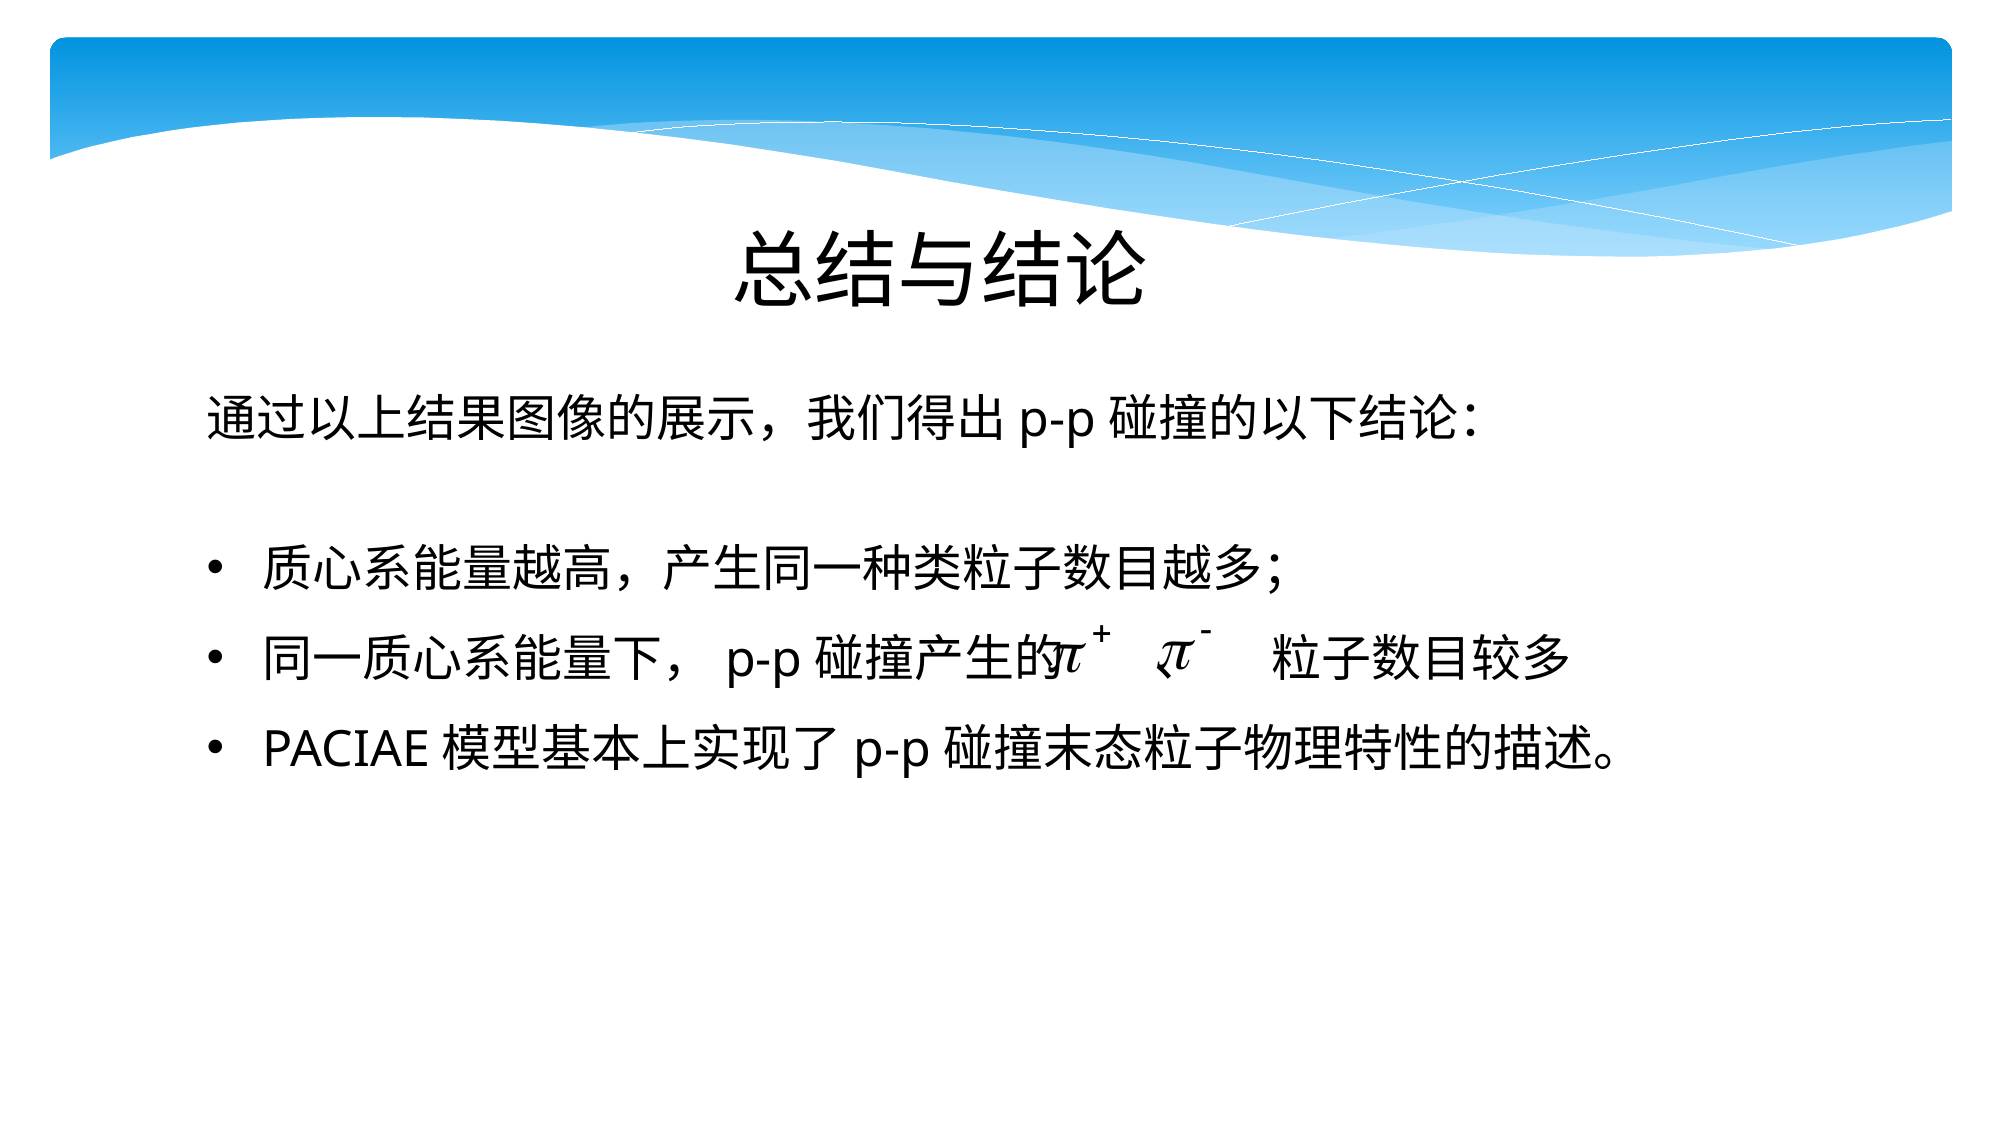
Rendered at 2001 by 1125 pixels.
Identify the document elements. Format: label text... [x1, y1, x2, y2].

text_box 总结与结论 [716, 209, 1191, 325]
text_box 通过以上结果图像的展示，我们得出p-p碰撞的以下结论： 质心系能量越高，产生同一种类粒子数目越多； 同一质心系能量下，p-p碰撞产生的 、 粒子数目较多 PACIAE模型基本上实现了p-p碰撞末态粒子物理特性的描述。 [191, 379, 1805, 874]
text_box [1149, 602, 1233, 686]
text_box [1040, 605, 1124, 688]
